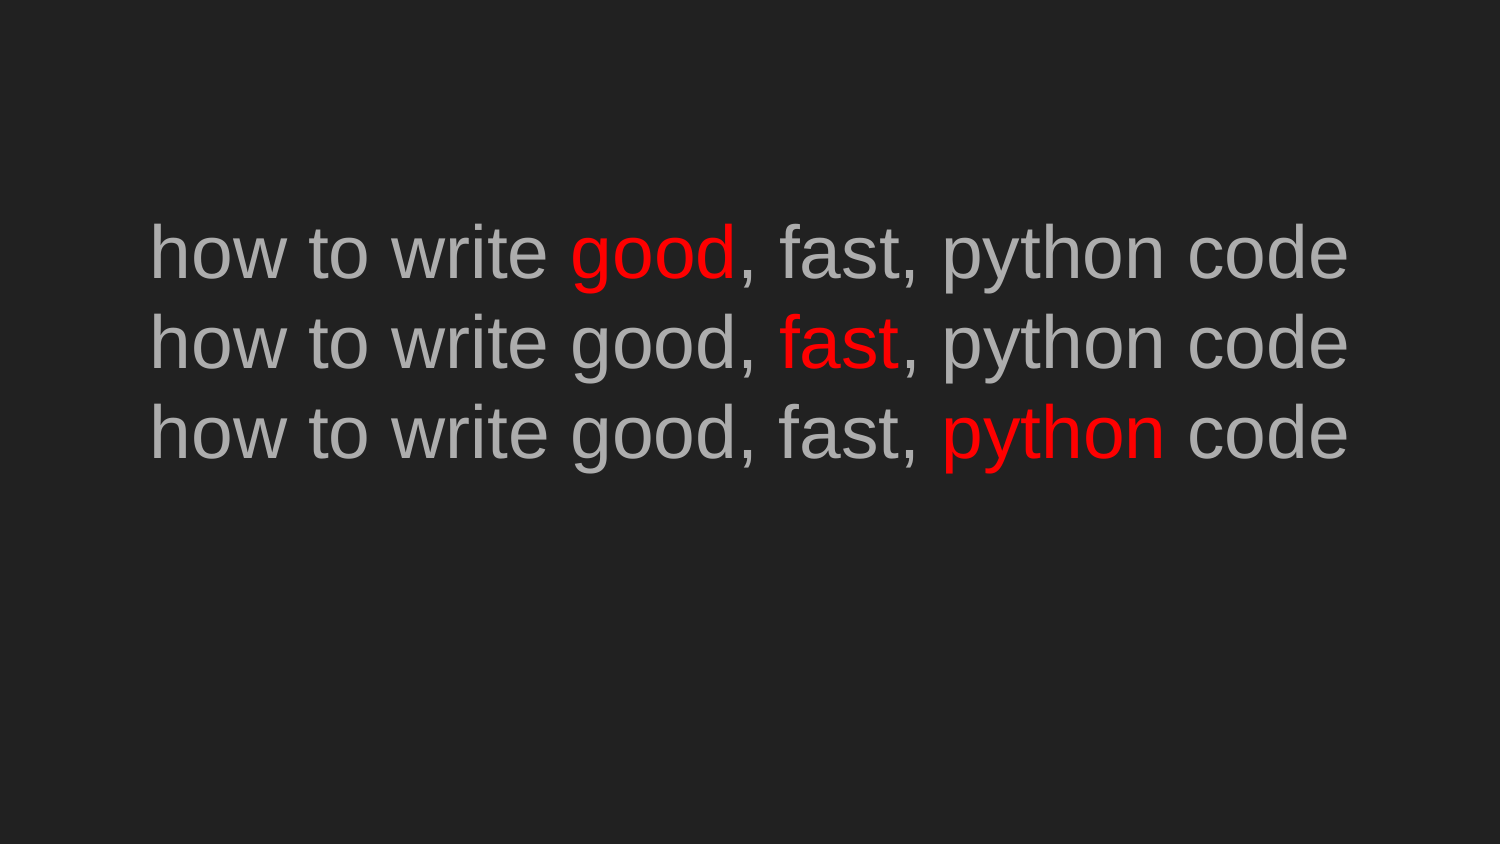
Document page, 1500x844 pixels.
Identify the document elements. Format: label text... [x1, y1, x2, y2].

list how to write good, fast, python code how to write good, fast, python code how to write good, fast, python code [51, 189, 1449, 750]
